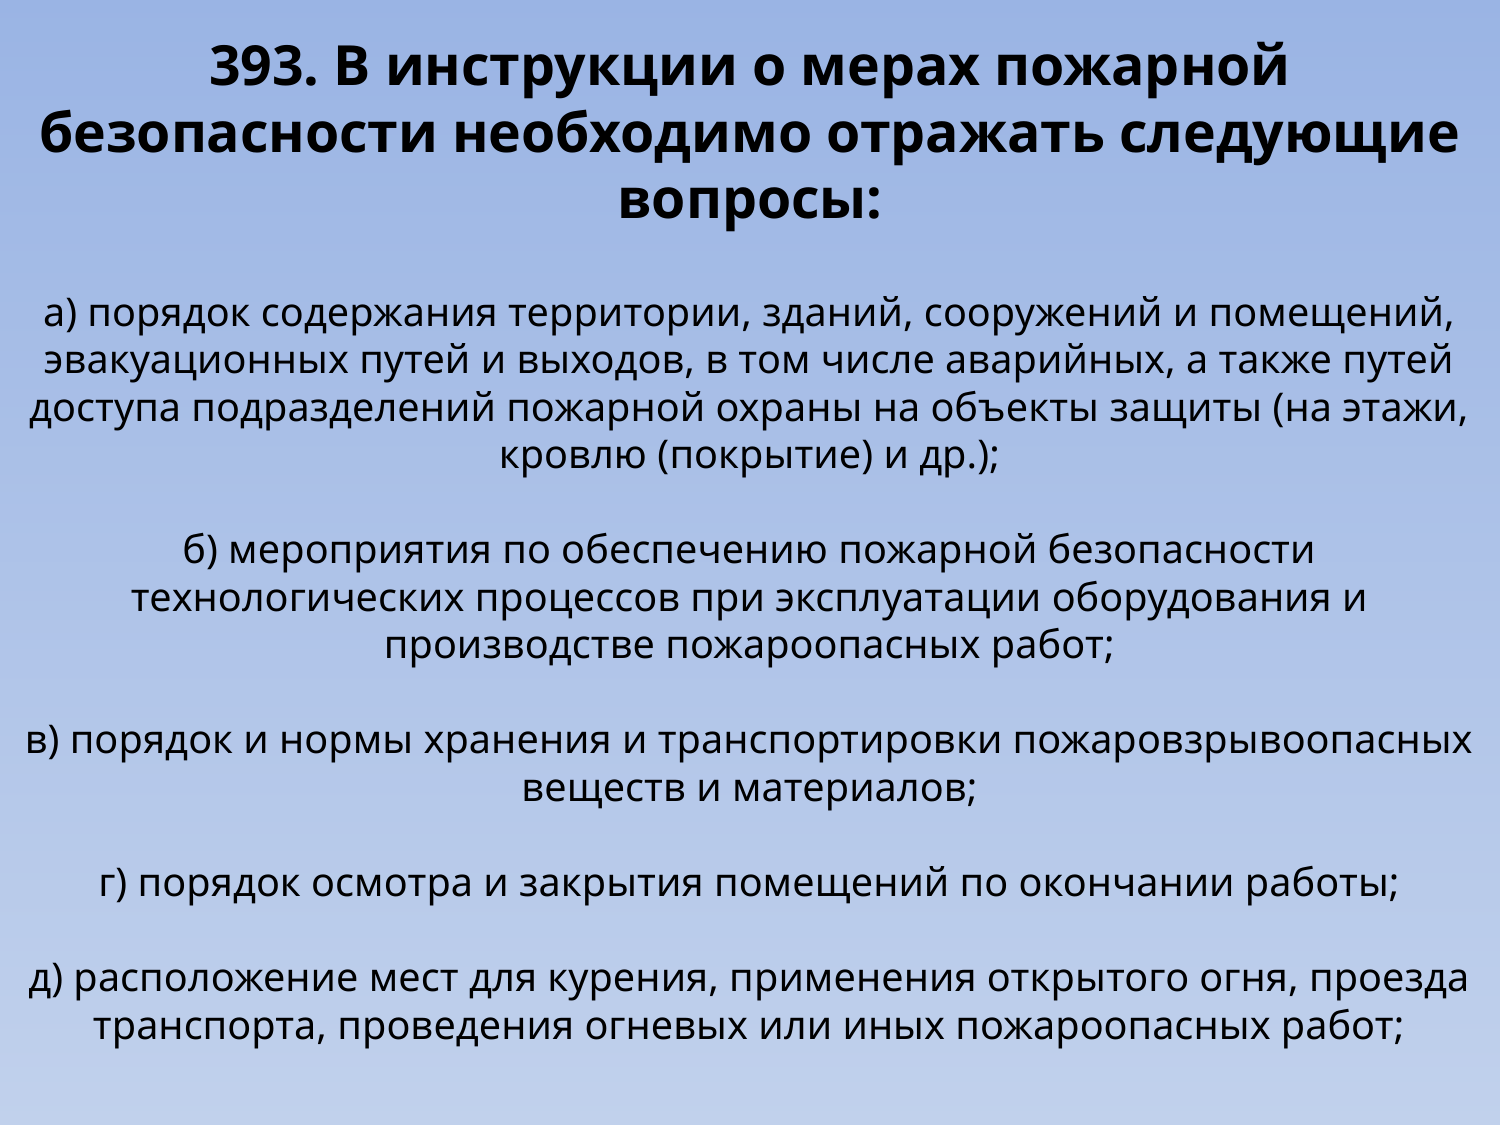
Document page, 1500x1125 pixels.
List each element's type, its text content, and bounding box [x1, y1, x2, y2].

title 393. В инструкции о мерах пожарной безопасности необходимо отражать следующие вопросы: а) порядок содержания территории, зданий, сооружений и помещений, эвакуационных путей и выходов, в том числе аварийных, а также путей доступа подразделений пожарной охраны на объекты защиты (на этажи, кровлю (покрытие) и др.); б) мероприятия по обеспечению пожарной безопасности технологических процессов при эксплуатации оборудования и производстве пожароопасных работ; в) порядок и нормы хранения и транспортировки пожаровзрывоопасных веществ и материалов; г) порядок осмотра и закрытия помещений по окончании работы; д) расположение мест для курения, применения открытого огня, проезда транспорта, проведения огневых или иных пожароопасных работ; [0, 0, 1500, 1125]
